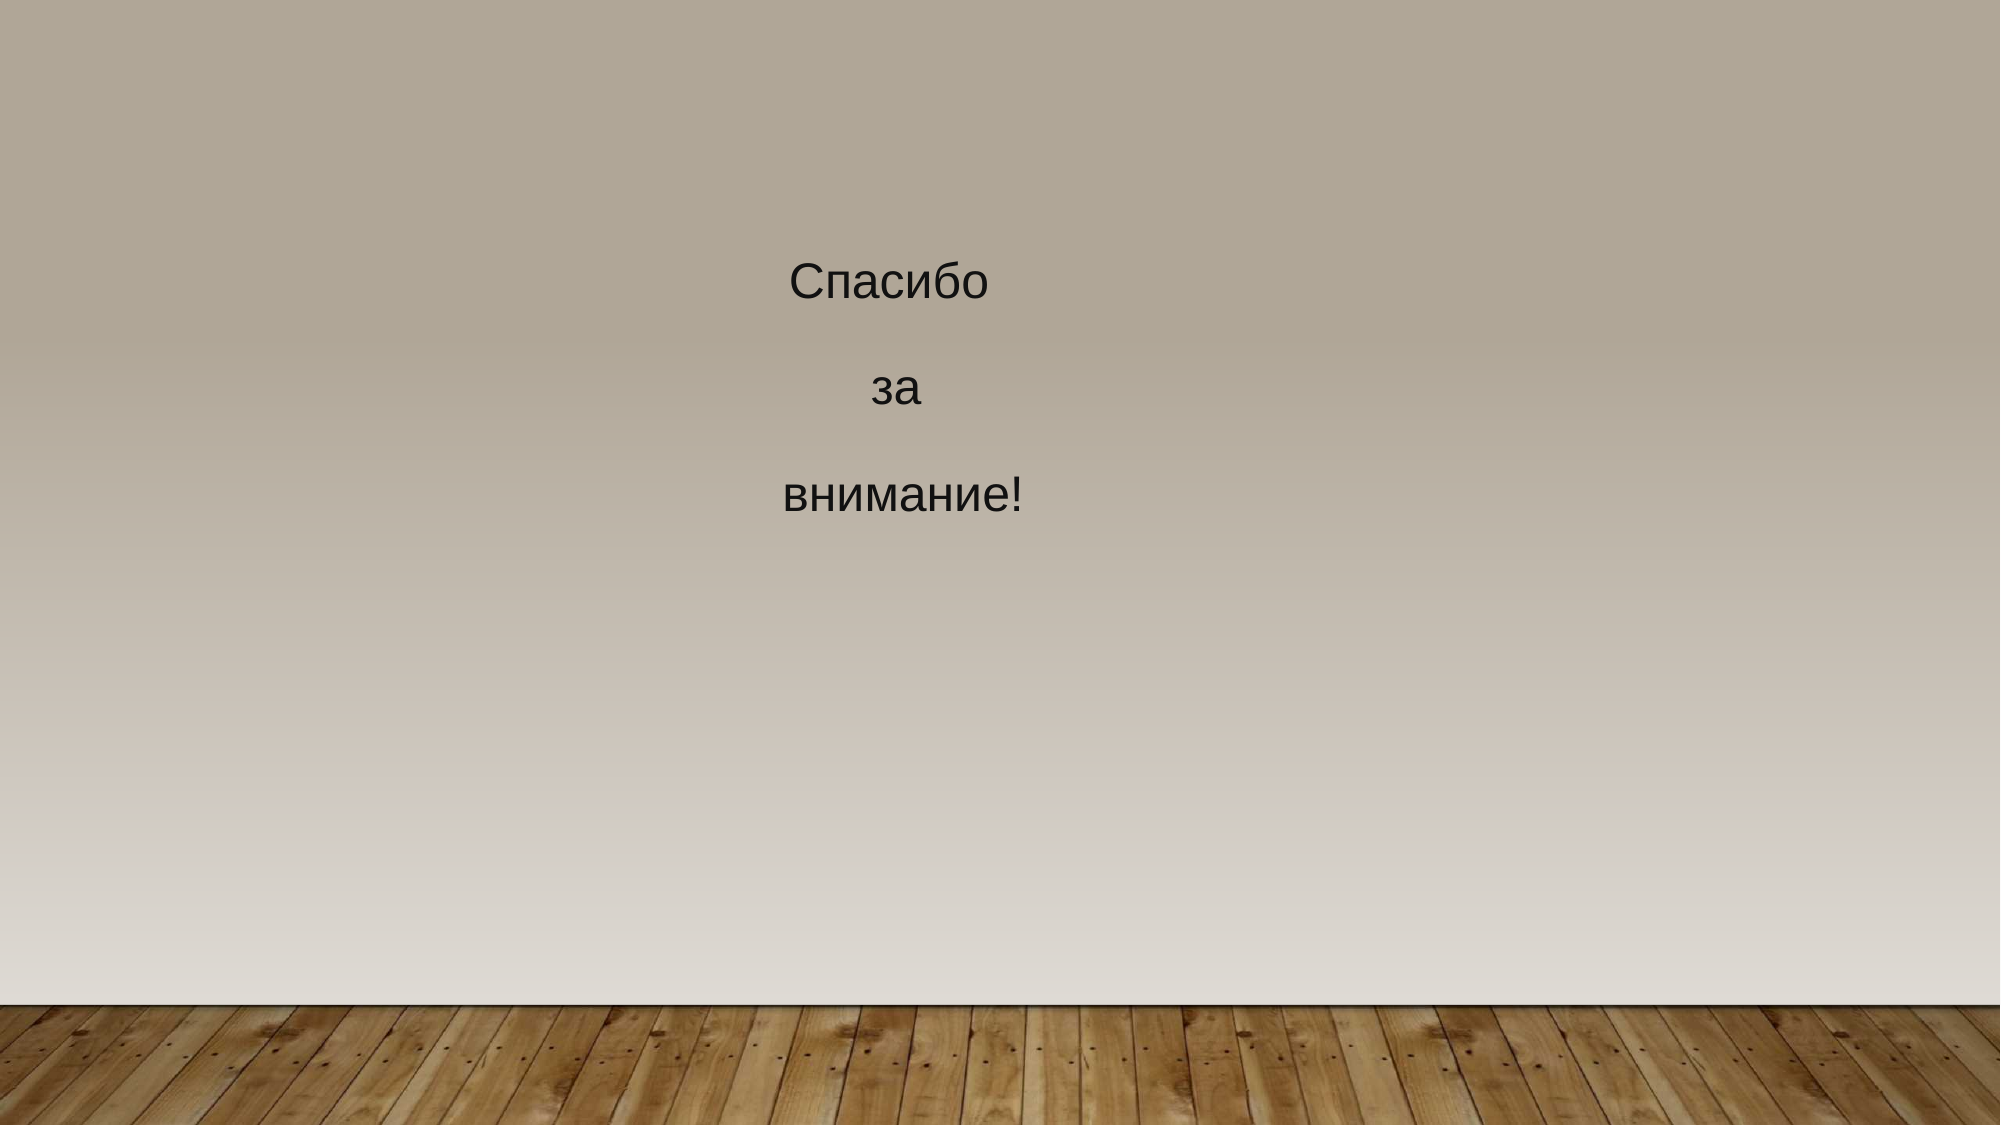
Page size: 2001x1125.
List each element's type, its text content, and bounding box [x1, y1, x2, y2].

picture [0, 1005, 2000, 1125]
text_box Спасибо за внимание! [594, 240, 1161, 530]
